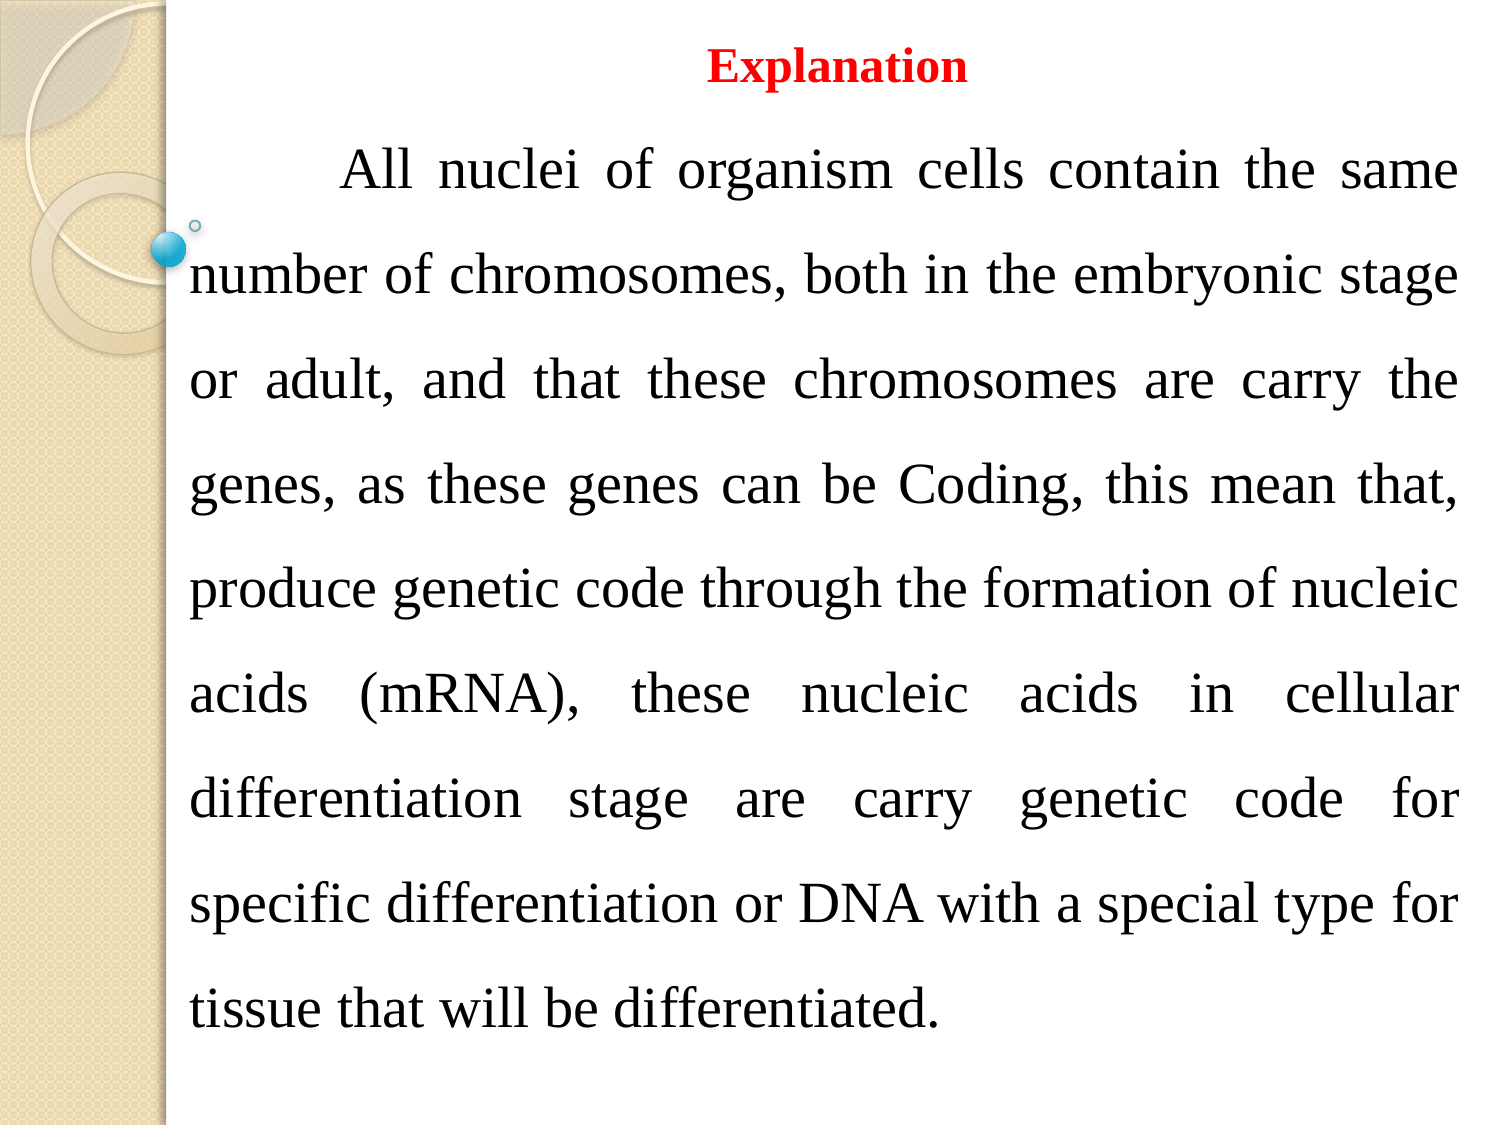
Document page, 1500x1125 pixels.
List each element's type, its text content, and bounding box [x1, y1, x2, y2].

text_box All nuclei of organism cells contain the same number of chromosomes, both in the embryonic stage or adult, and that these chromosomes are carry the genes, as these genes can be Coding, this mean that, produce genetic code through the formation of nucleic acids (mRNA), these nucleic acids in cellular differentiation stage are carry genetic code for specific differentiation or DNA with a special type for tissue that will be differentiated. [174, 87, 1475, 1047]
text_box Explanation [212, 24, 1463, 87]
